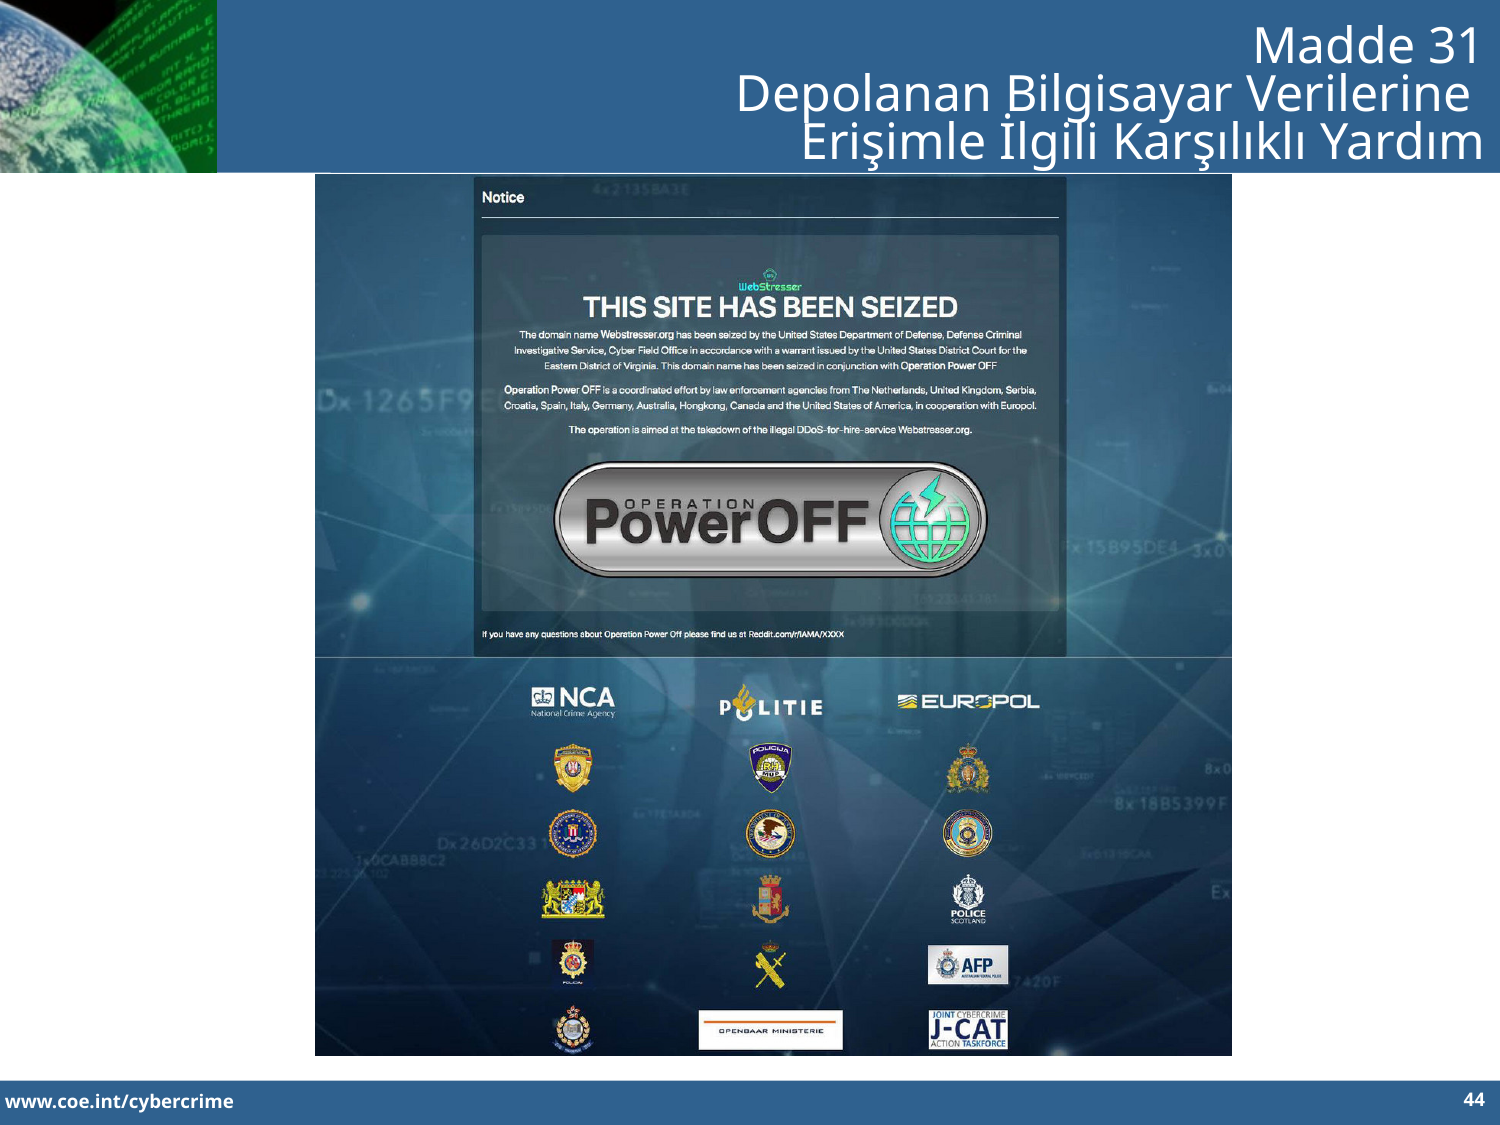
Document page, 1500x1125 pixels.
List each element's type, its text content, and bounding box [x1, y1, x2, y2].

slide_number 44 [1149, 1079, 1500, 1125]
picture [315, 174, 1232, 1056]
picture [0, 1, 217, 173]
text_box Madde 31 Depolanan Bilgisayar Verilerine Erişimle İlgili Karşılıklı Yardım [329, 20, 1500, 174]
